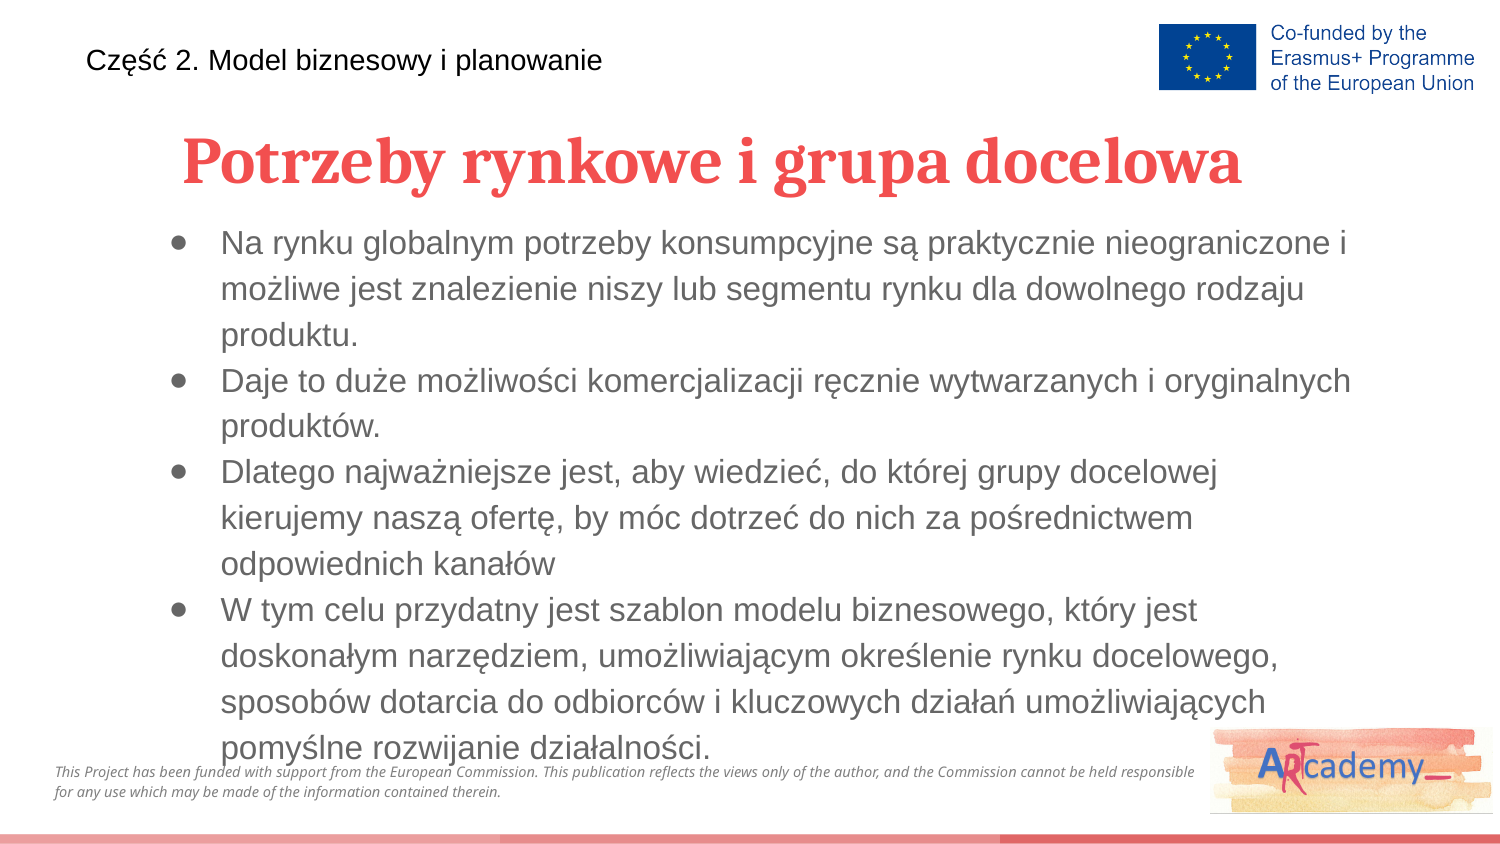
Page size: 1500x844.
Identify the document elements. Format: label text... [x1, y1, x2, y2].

picture [1158, 24, 1474, 94]
picture [1210, 709, 1493, 844]
text_box This Project has been funded with support from the European Commission. This publication reflects the views only of the author, and the Commission cannot be held responsible for any use which may be made of the information contained therein. [39, 754, 1205, 799]
text_box Część 2. Model biznesowy i planowanie [70, 33, 750, 85]
title Potrzeby rynkowe i grupa docelowa [94, 64, 1333, 213]
list Na rynku globalnym potrzeby konsumpcyjne są praktycznie nieograniczone i możliwe jest znalezienie niszy lub segmentu rynku dla dowolnego rodzaju produktu. Daje to duże możliwości komercjalizacji ręcznie wytwarzanych i oryginalnych produktów. Dlatego najważniejsze jest, aby wiedzieć, do której grupy docelowej kierujemy naszą ofertę, by móc dotrzeć do nich za pośrednictwem odpowiednich kanałów W tym celu przydatny jest szablon modelu biznesowego, który jest doskonałym narzędziem, umożliwiającym określenie rynku docelowego, sposobów dotarcia do odbiorców i kluczowych działań umożliwiających pomyślne rozwijanie działalności. [130, 200, 1370, 651]
